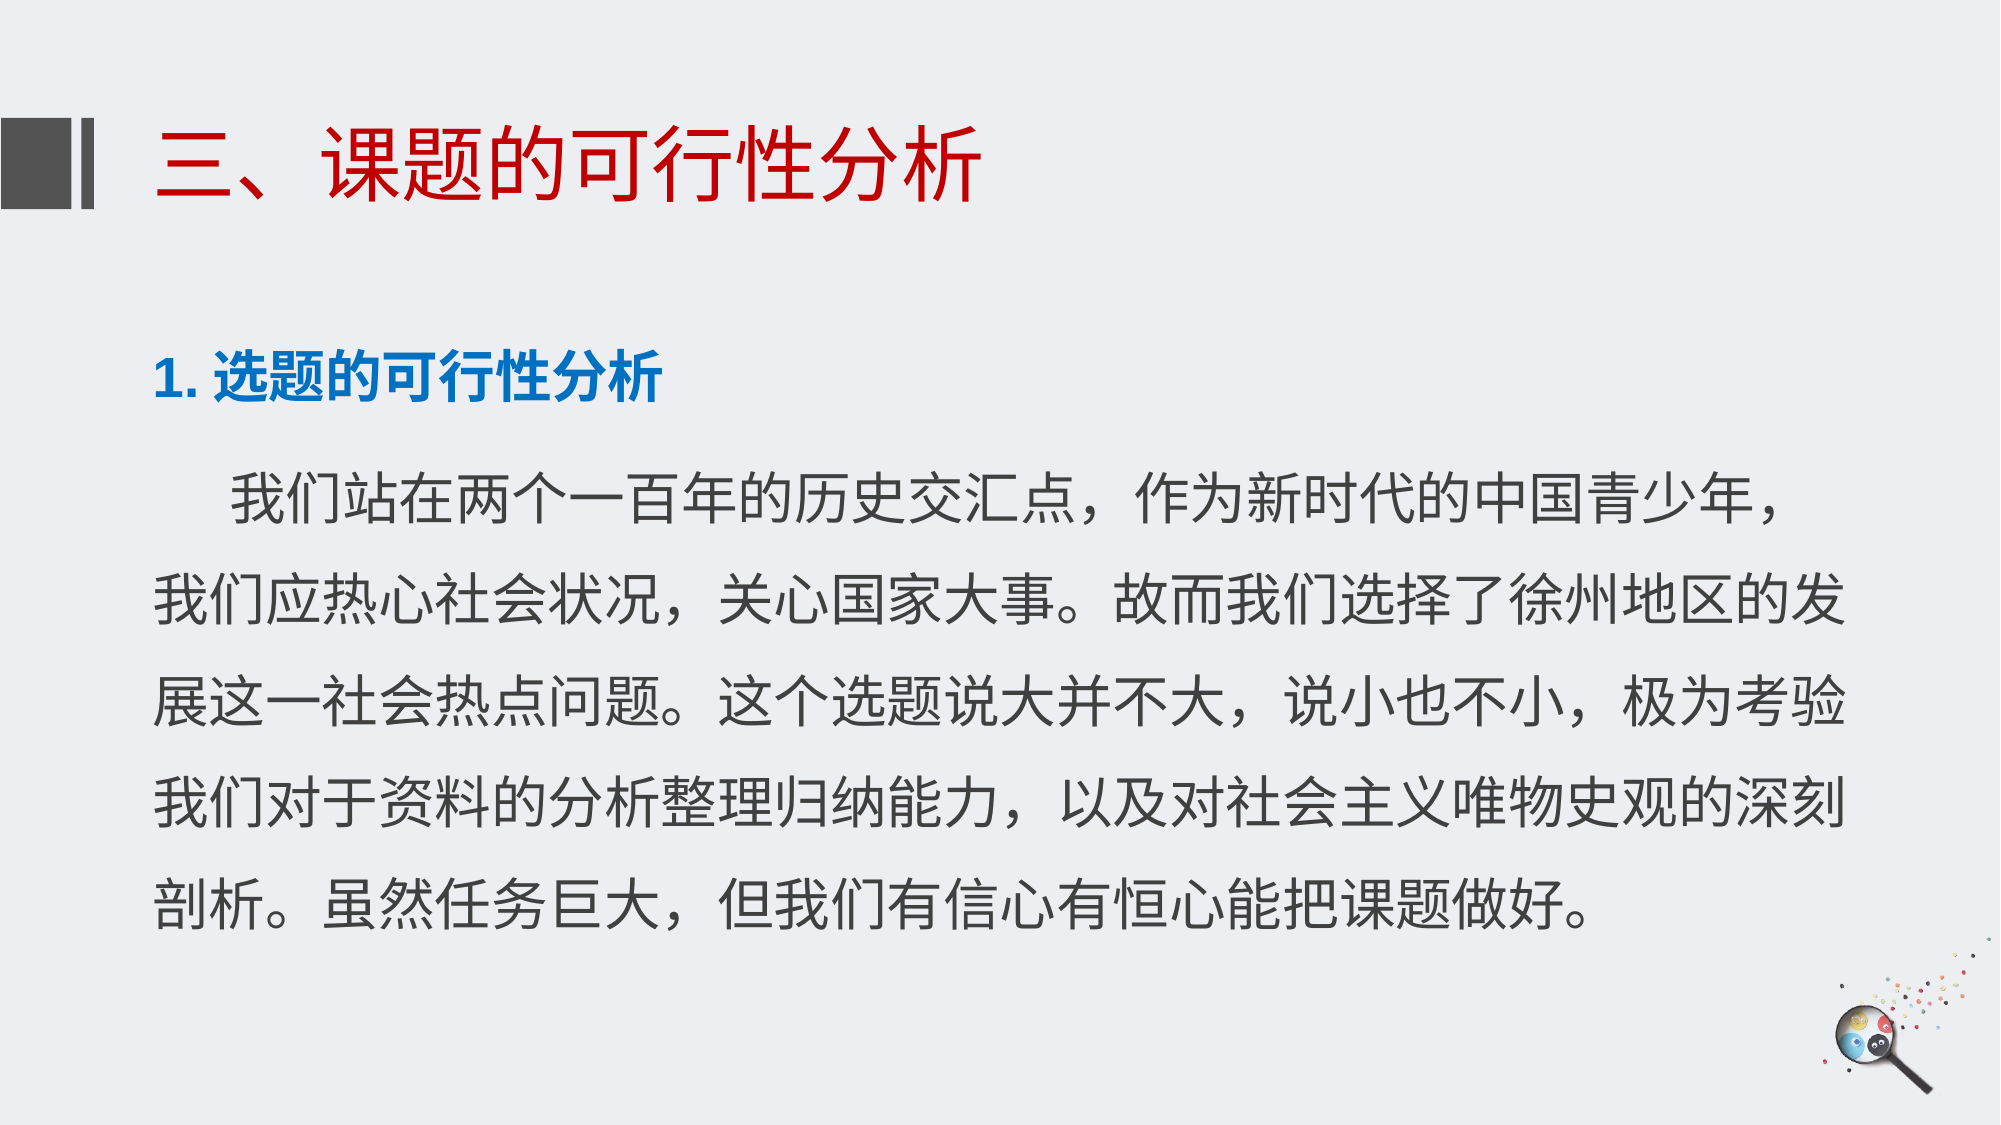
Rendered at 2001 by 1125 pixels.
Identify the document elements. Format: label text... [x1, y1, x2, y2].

list 1.选题的可行性分析 我们站在两个一百年的历史交汇点，作为新时代的中国青少年，我们应热心社会状况，关心国家大事。故而我们选择了徐州地区的发展这一社会热点问题。这个选题说大并不大，说小也不小，极为考验我们对于资料的分析整理归纳能力，以及对社会主义唯物史观的深刻剖析。虽然任务巨大，但我们有信心有恒心能把课题做好。 [137, 299, 1863, 1014]
title 三、课题的可行性分析 [137, 59, 1863, 278]
picture [1808, 932, 1993, 1103]
